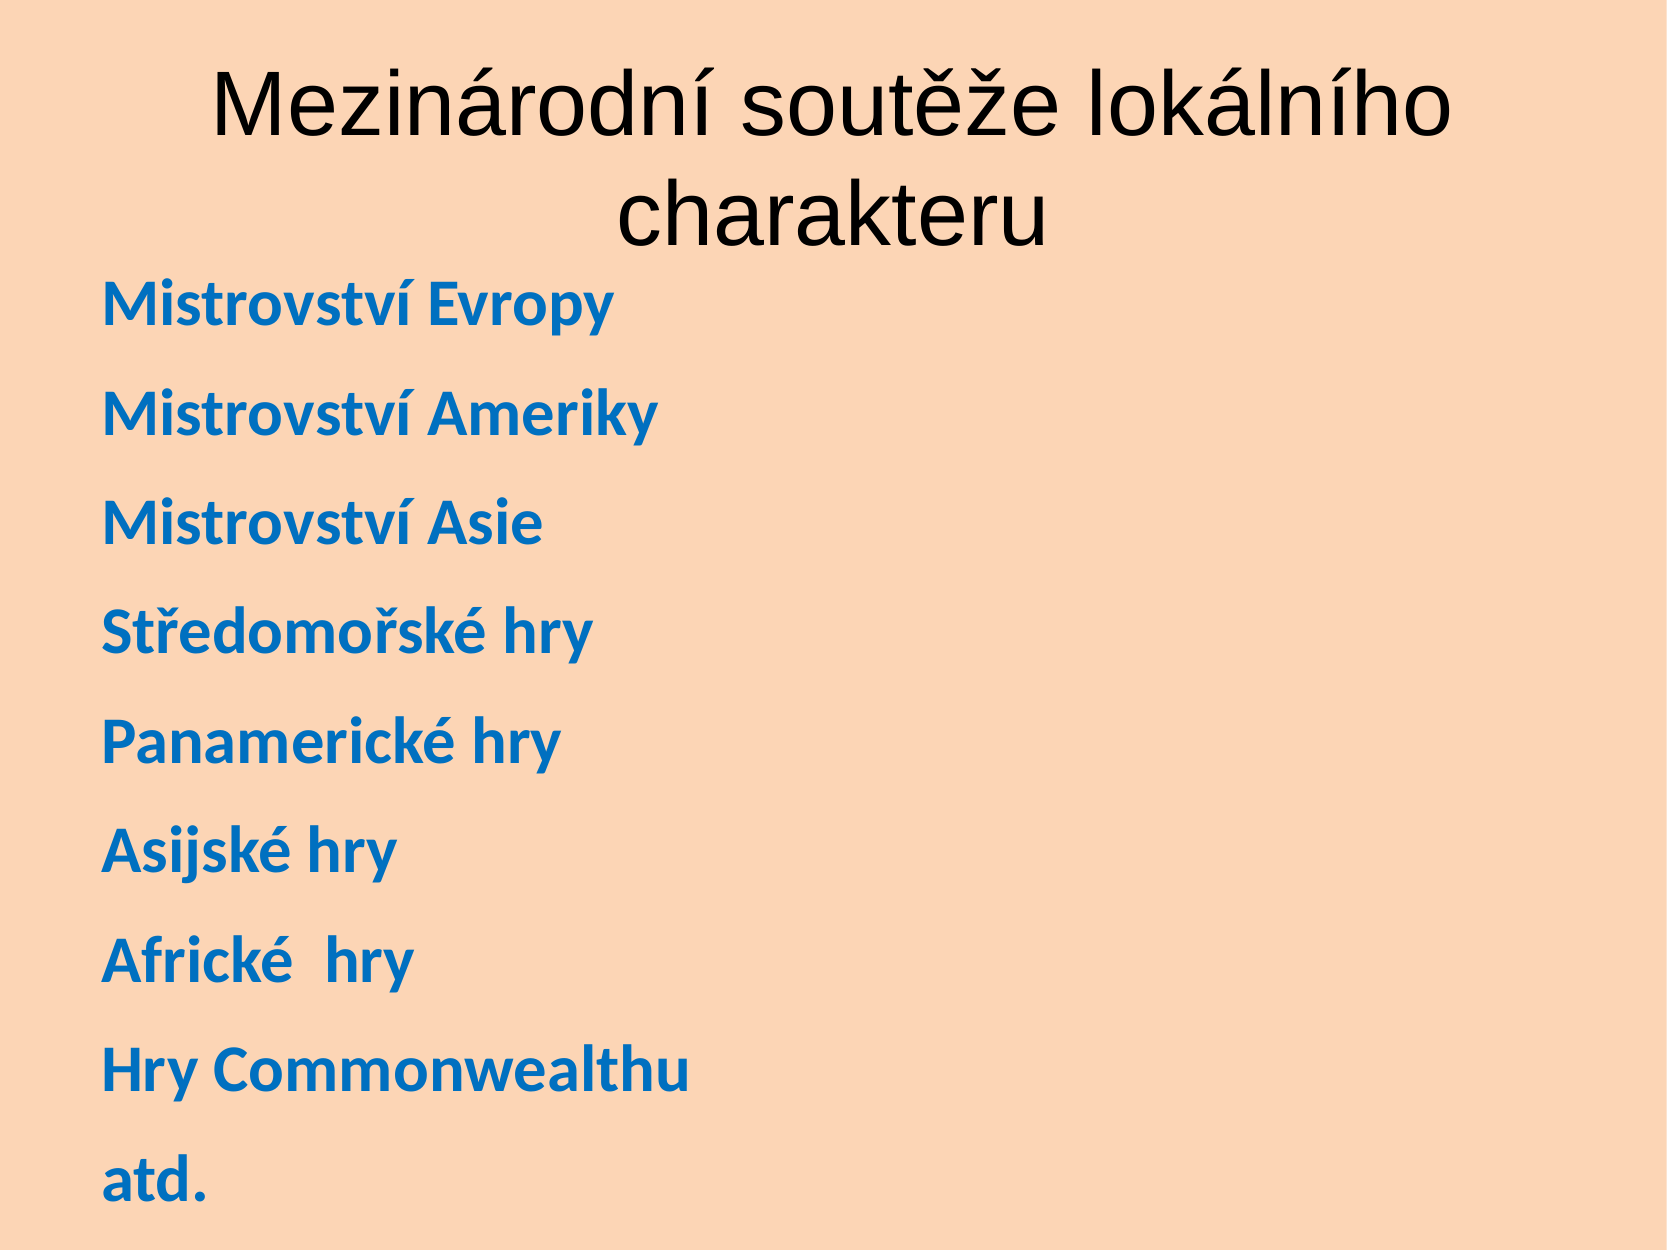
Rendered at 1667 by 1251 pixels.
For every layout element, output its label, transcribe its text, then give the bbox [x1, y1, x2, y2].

title Mezinárodní soutěže lokálního charakteru [83, 49, 1584, 258]
list Mistrovství Evropy Mistrovství Ameriky Mistrovství Asie Středomořské hry Panamerické hry Asijské hry Africké hry Hry Commonwealthu atd. [83, 258, 1584, 1204]
